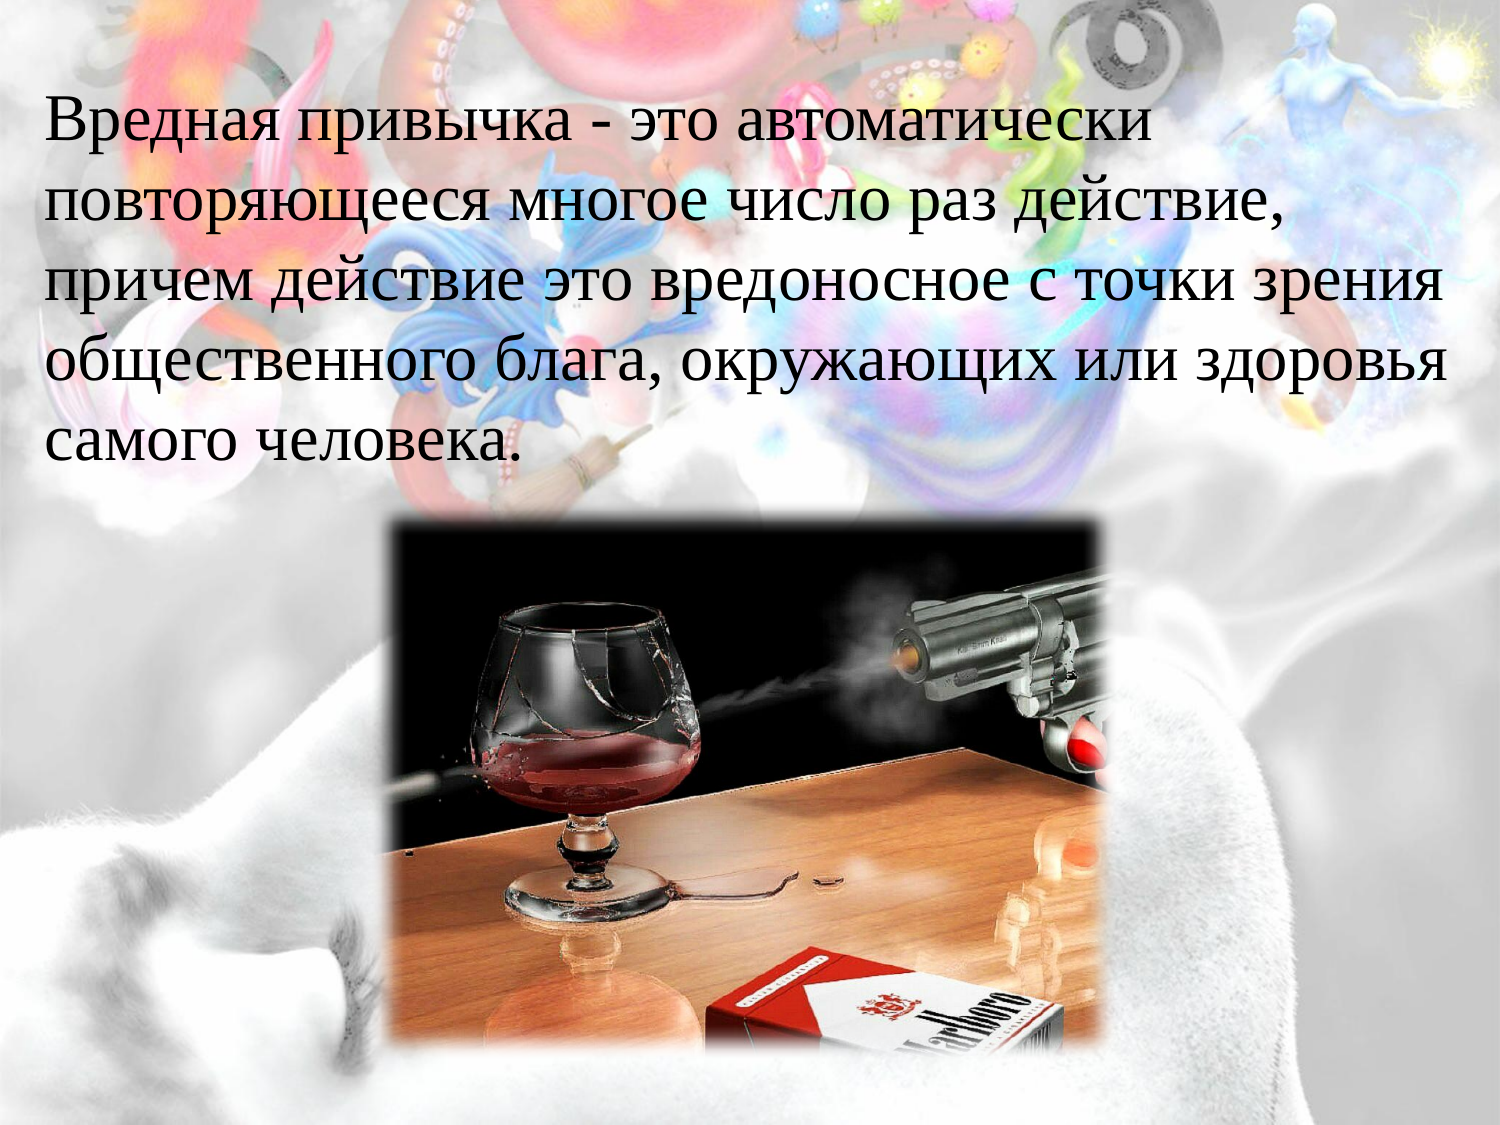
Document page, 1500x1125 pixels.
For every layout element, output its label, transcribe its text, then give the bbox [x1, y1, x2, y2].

picture [0, 0, 1500, 1125]
list Вредная привычка - это автоматически повторяющееся многое число раз действие, причем действие это вредоносное с точки зрения общественного блага, окружающих или здоровья самого человека. [29, 66, 1483, 575]
